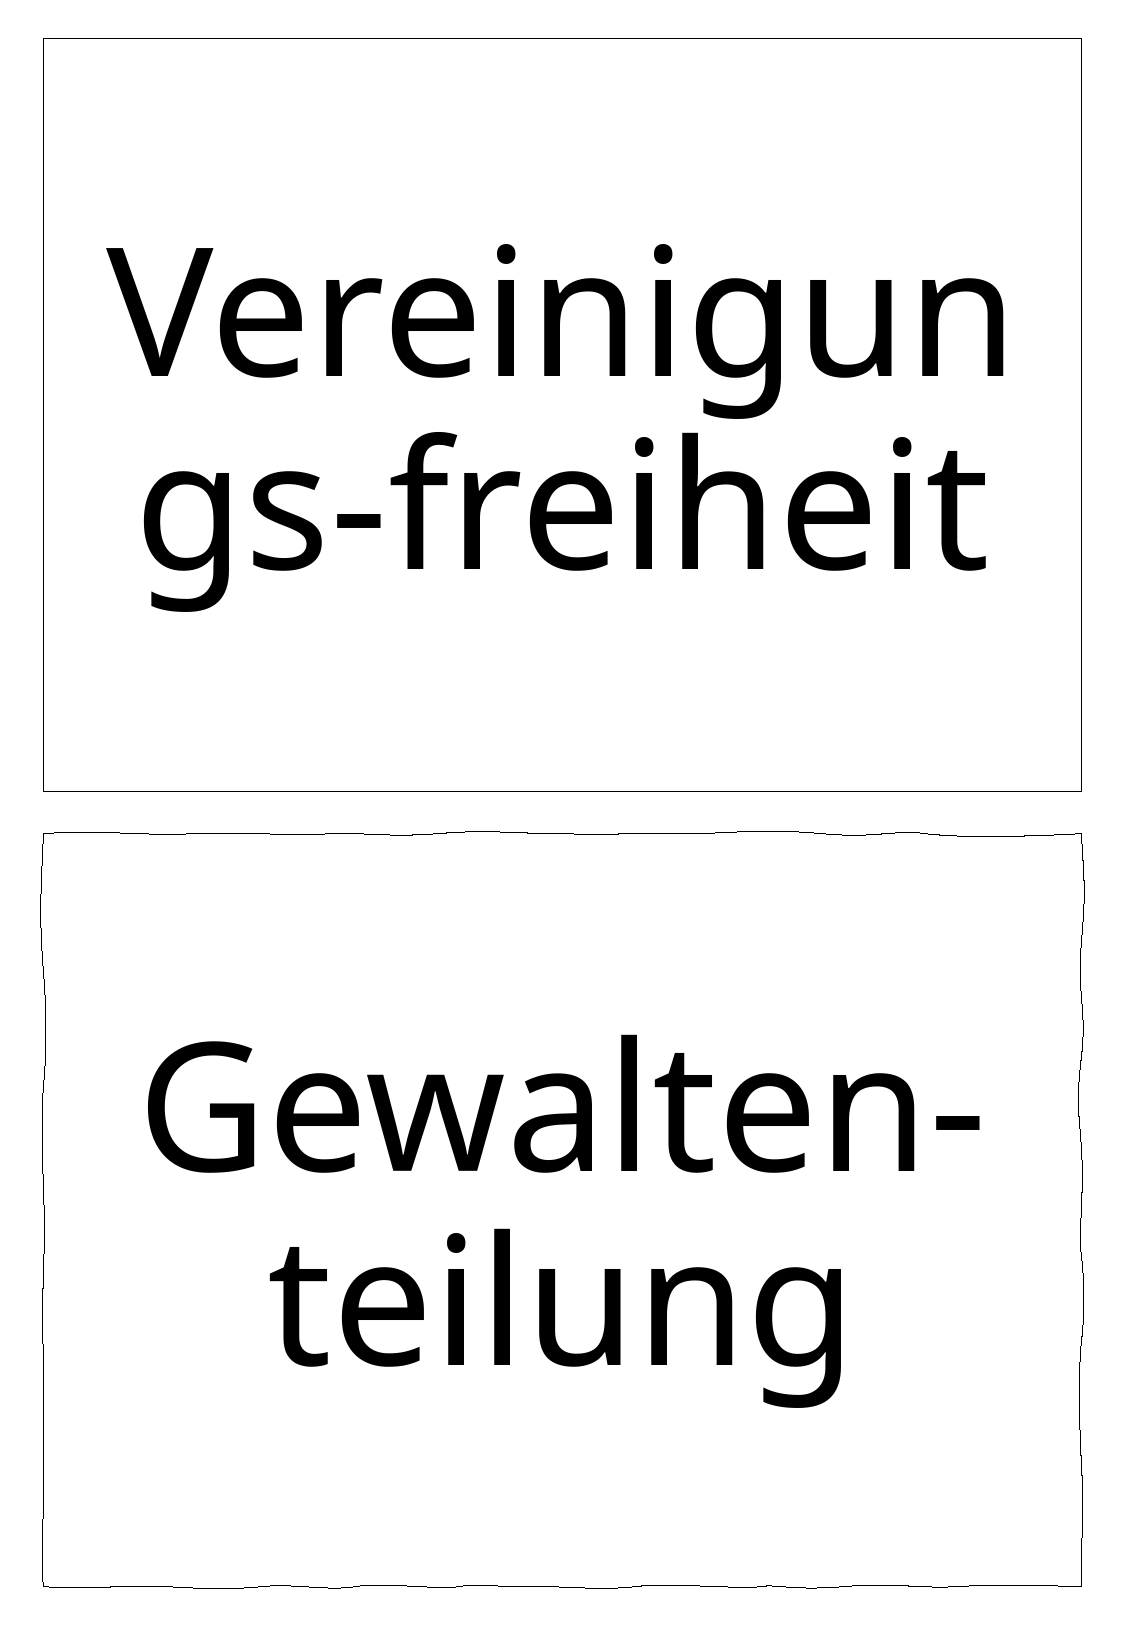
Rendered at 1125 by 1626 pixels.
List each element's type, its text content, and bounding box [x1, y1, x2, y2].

title Vereinigungs-freiheit [43, 38, 1082, 792]
text_box Gewalten-teilung [40, 830, 1085, 1590]
